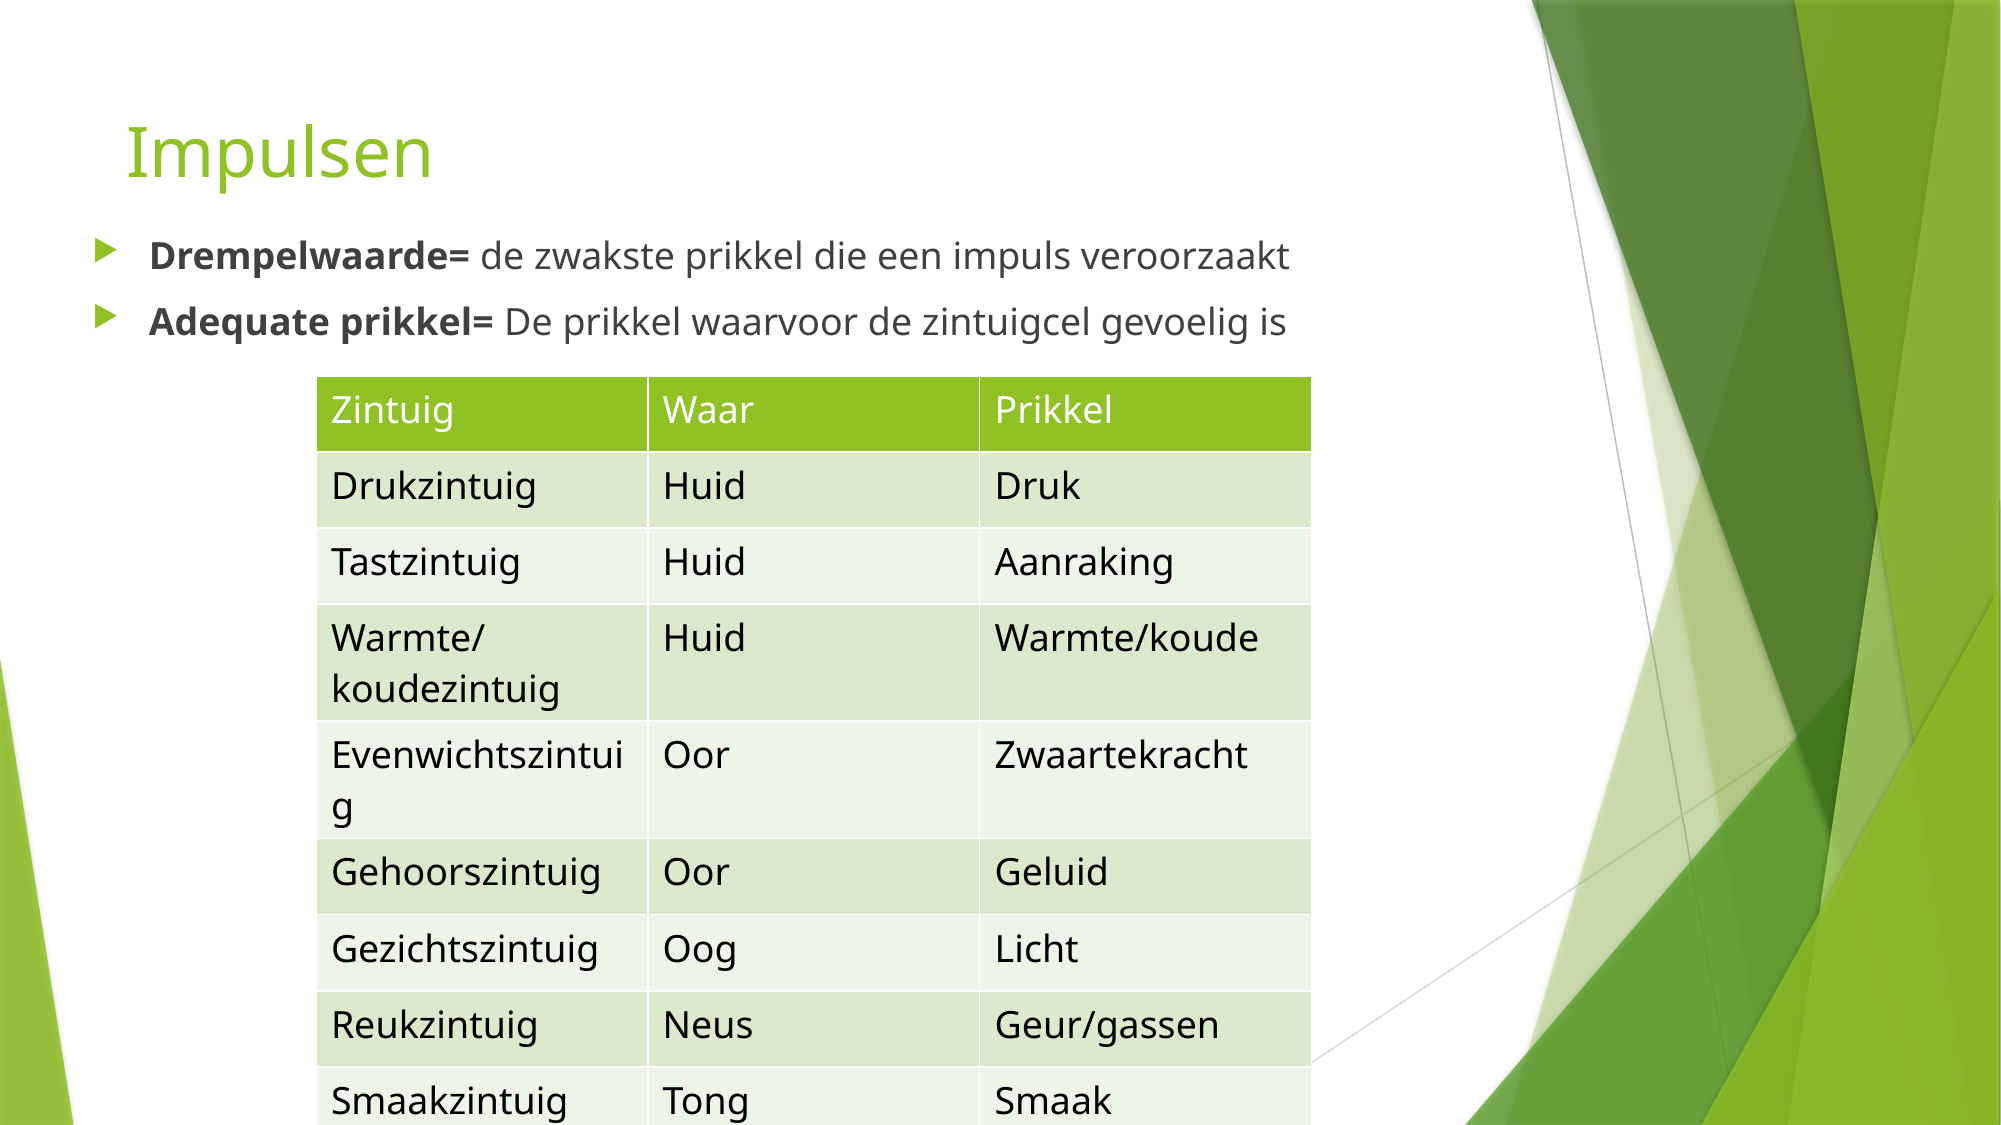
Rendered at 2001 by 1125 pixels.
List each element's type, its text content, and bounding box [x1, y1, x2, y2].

table_cell Neus [649, 992, 979, 1066]
table_cell Zwaartekracht [980, 722, 1311, 838]
table_cell Geur/gassen [980, 992, 1311, 1066]
table_cell Gezichtszintuig [317, 915, 647, 990]
table_cell Huid [649, 529, 979, 603]
table_cell Oor [649, 839, 979, 914]
table_cell Aanraking [980, 529, 1311, 603]
table_cell Oog [649, 915, 979, 990]
table_cell Drukzintuig [317, 453, 647, 527]
table_cell Warmte/koudezintuig [317, 605, 647, 720]
table_cell Druk [980, 453, 1311, 527]
title Impulsen [111, 99, 1522, 200]
table_header Zintuig [317, 377, 647, 451]
table_cell Evenwichtszintuig [317, 722, 647, 838]
table_cell Smaakzintuig [317, 1068, 647, 1125]
table_cell Huid [649, 605, 979, 720]
table_cell Oor [649, 722, 979, 838]
table_cell Geluid [980, 839, 1311, 914]
table_header Prikkel [980, 377, 1311, 451]
table_cell Warmte/koude [980, 605, 1311, 720]
table_cell Reukzintuig [317, 992, 647, 1066]
table_cell Gehoorszintuig [317, 839, 647, 914]
table_cell Tastzintuig [317, 529, 647, 603]
list Drempelwaarde= de zwakste prikkel die een impuls veroorzaakt Adequate prikkel= De prikkel waarvoor de zintuigcel gevoelig is [77, 224, 1488, 862]
table_cell Huid [649, 453, 979, 527]
table_header Waar [649, 377, 979, 451]
table_cell Licht [980, 915, 1311, 990]
table_cell Tong [649, 1068, 979, 1125]
table_cell Smaak [980, 1068, 1311, 1125]
